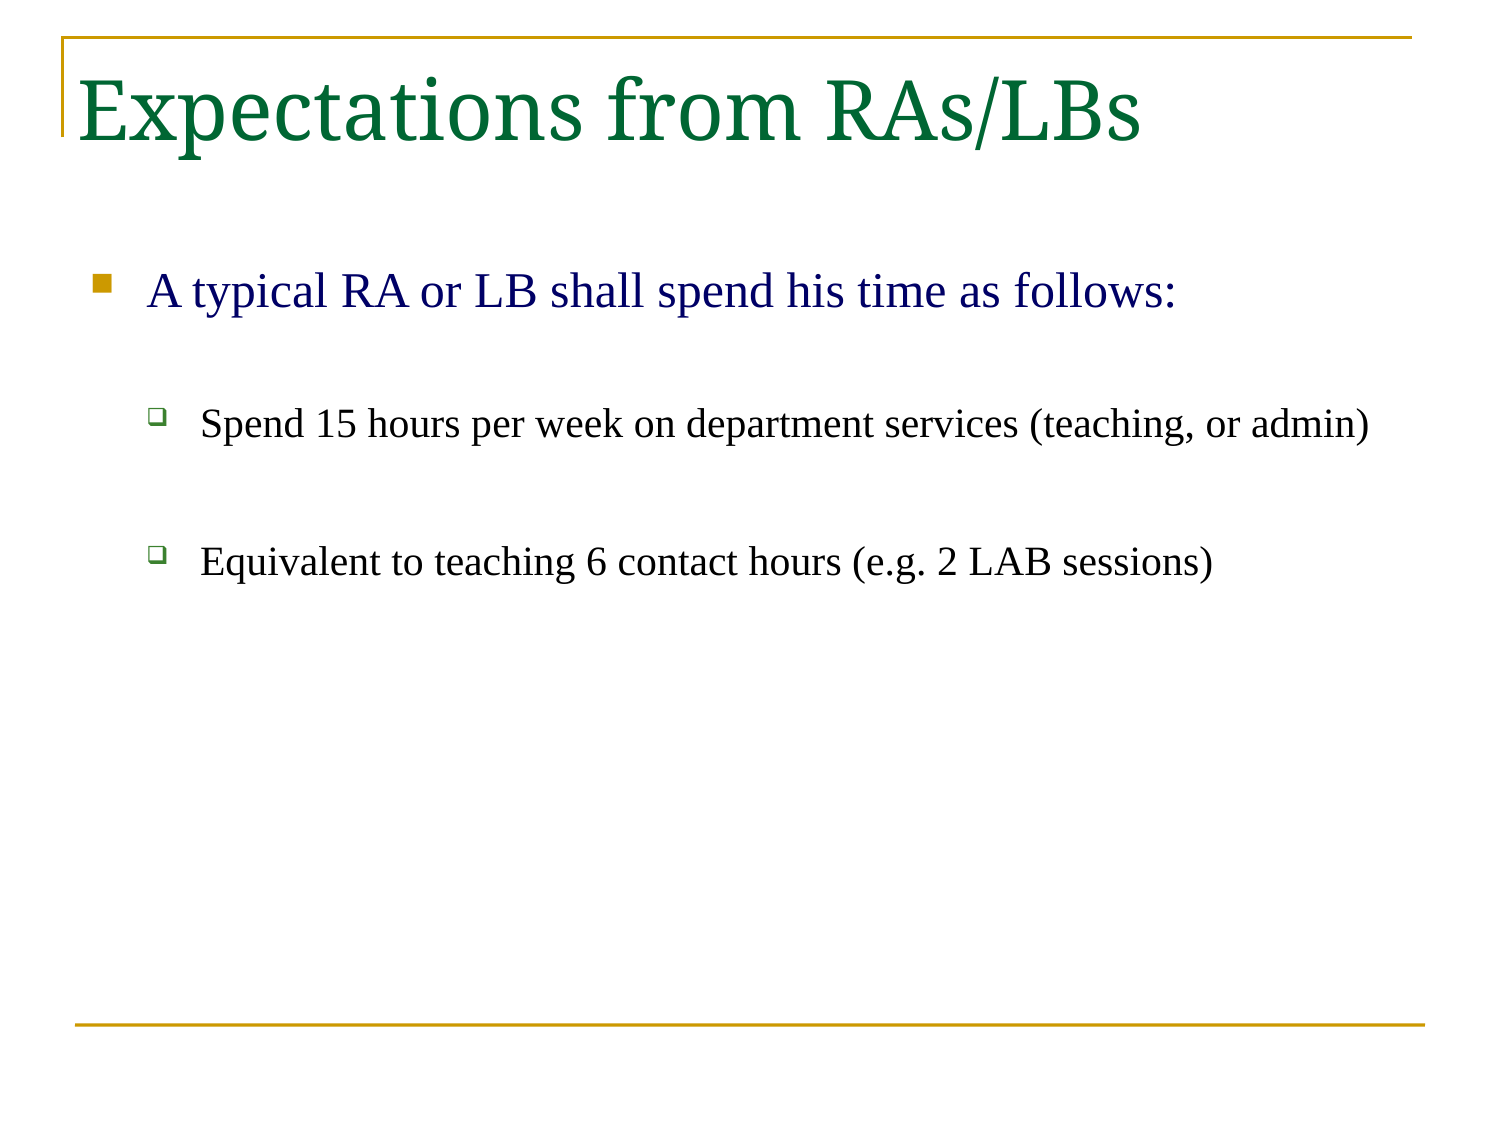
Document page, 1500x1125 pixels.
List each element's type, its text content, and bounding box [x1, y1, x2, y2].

list A typical RA or LB shall spend his time as follows: Spend 15 hours per week on department services (teaching, or admin) Equivalent to teaching 6 contact hours (e.g. 2 LAB sessions) [74, 249, 1426, 1001]
title Expectations from RAs/LBs [62, 49, 1413, 180]
